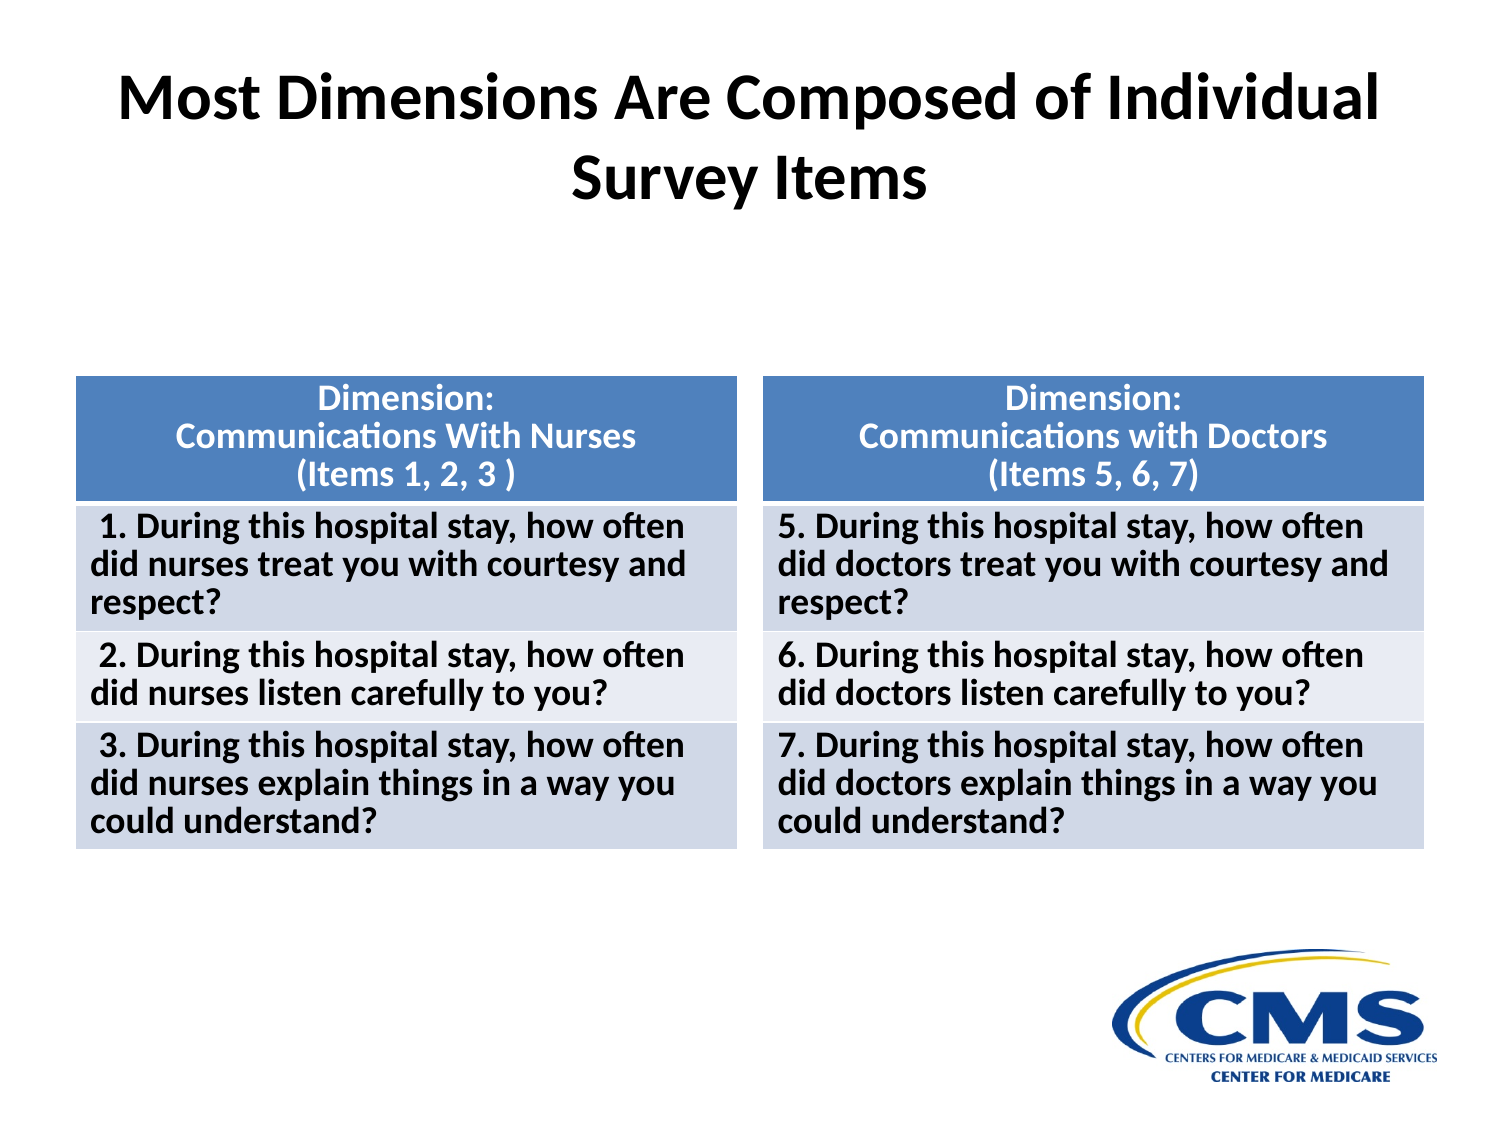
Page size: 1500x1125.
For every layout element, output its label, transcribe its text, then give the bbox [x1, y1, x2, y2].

table_header Dimension: Communications with Doctors (Items 5, 6, 7) [763, 376, 1424, 501]
table_cell 5. During this hospital stay, how often did doctors treat you with courtesy and respect? [763, 506, 1424, 631]
table_cell 1. During this hospital stay, how often did nurses treat you with courtesy and respect? [76, 506, 737, 631]
table_header Dimension: Communications With Nurses (Items 1, 2, 3 ) [76, 376, 737, 501]
table_cell 2. During this hospital stay, how often did nurses listen carefully to you? [76, 632, 737, 721]
table_cell 6. During this hospital stay, how often did doctors listen carefully to you? [763, 632, 1424, 721]
table_cell 3. During this hospital stay, how often did nurses explain things in a way you could understand? [76, 723, 737, 849]
picture [1112, 949, 1437, 1082]
table_cell 7. During this hospital stay, how often did doctors explain things in a way you could understand? [763, 723, 1424, 849]
text_box Most Dimensions Are Composed of Individual Survey Items [74, 45, 1425, 233]
